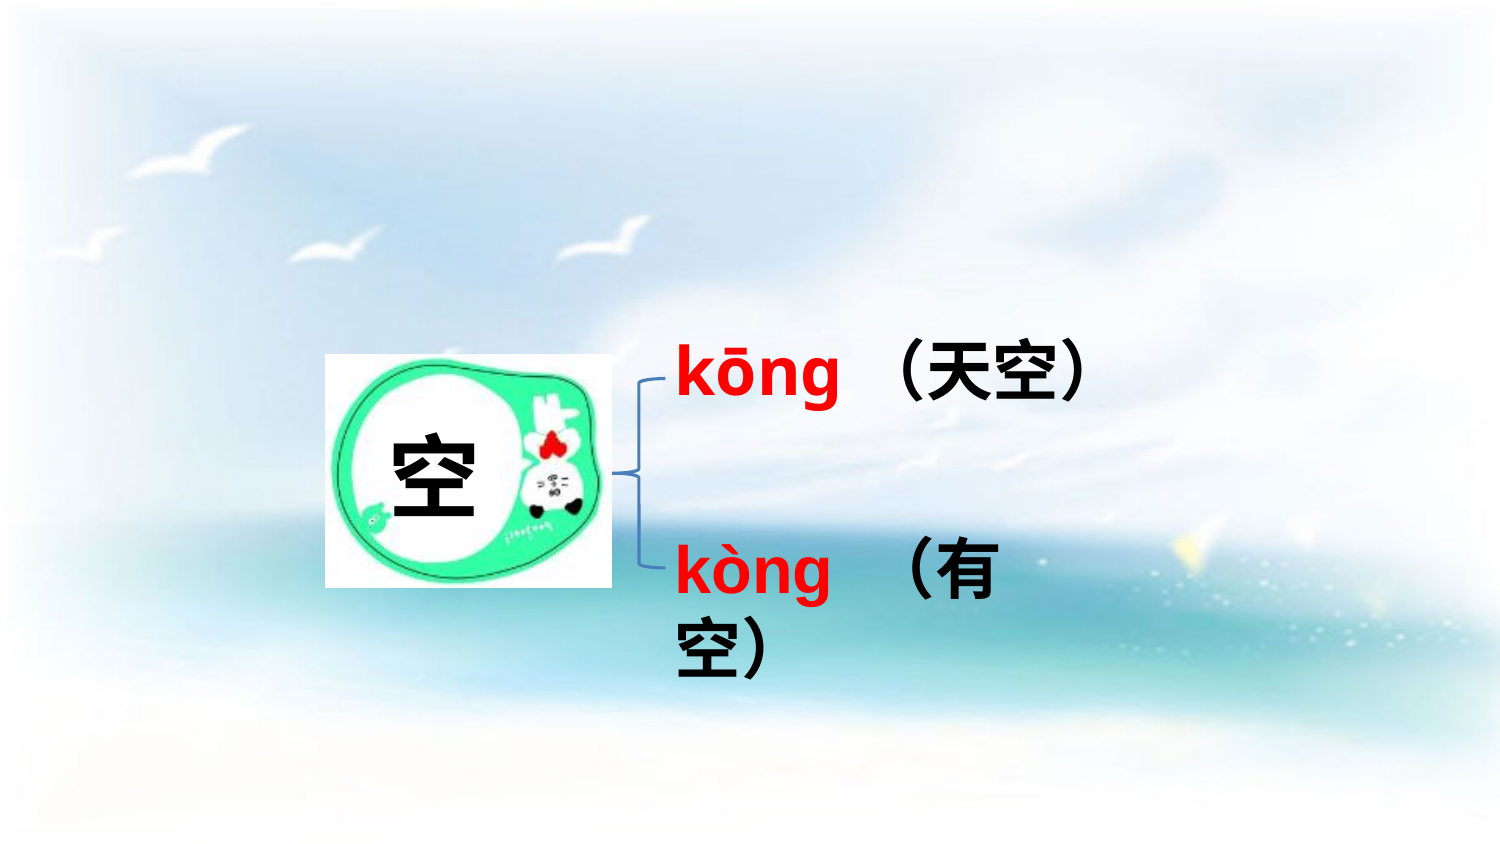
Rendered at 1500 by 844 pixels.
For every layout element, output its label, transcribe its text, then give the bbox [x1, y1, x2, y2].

text_box [617, 377, 666, 569]
picture [0, 0, 1500, 844]
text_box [325, 353, 612, 588]
text_box kònɡ （有空） [659, 519, 1131, 695]
text_box kōnɡ（天空） [659, 321, 1216, 417]
